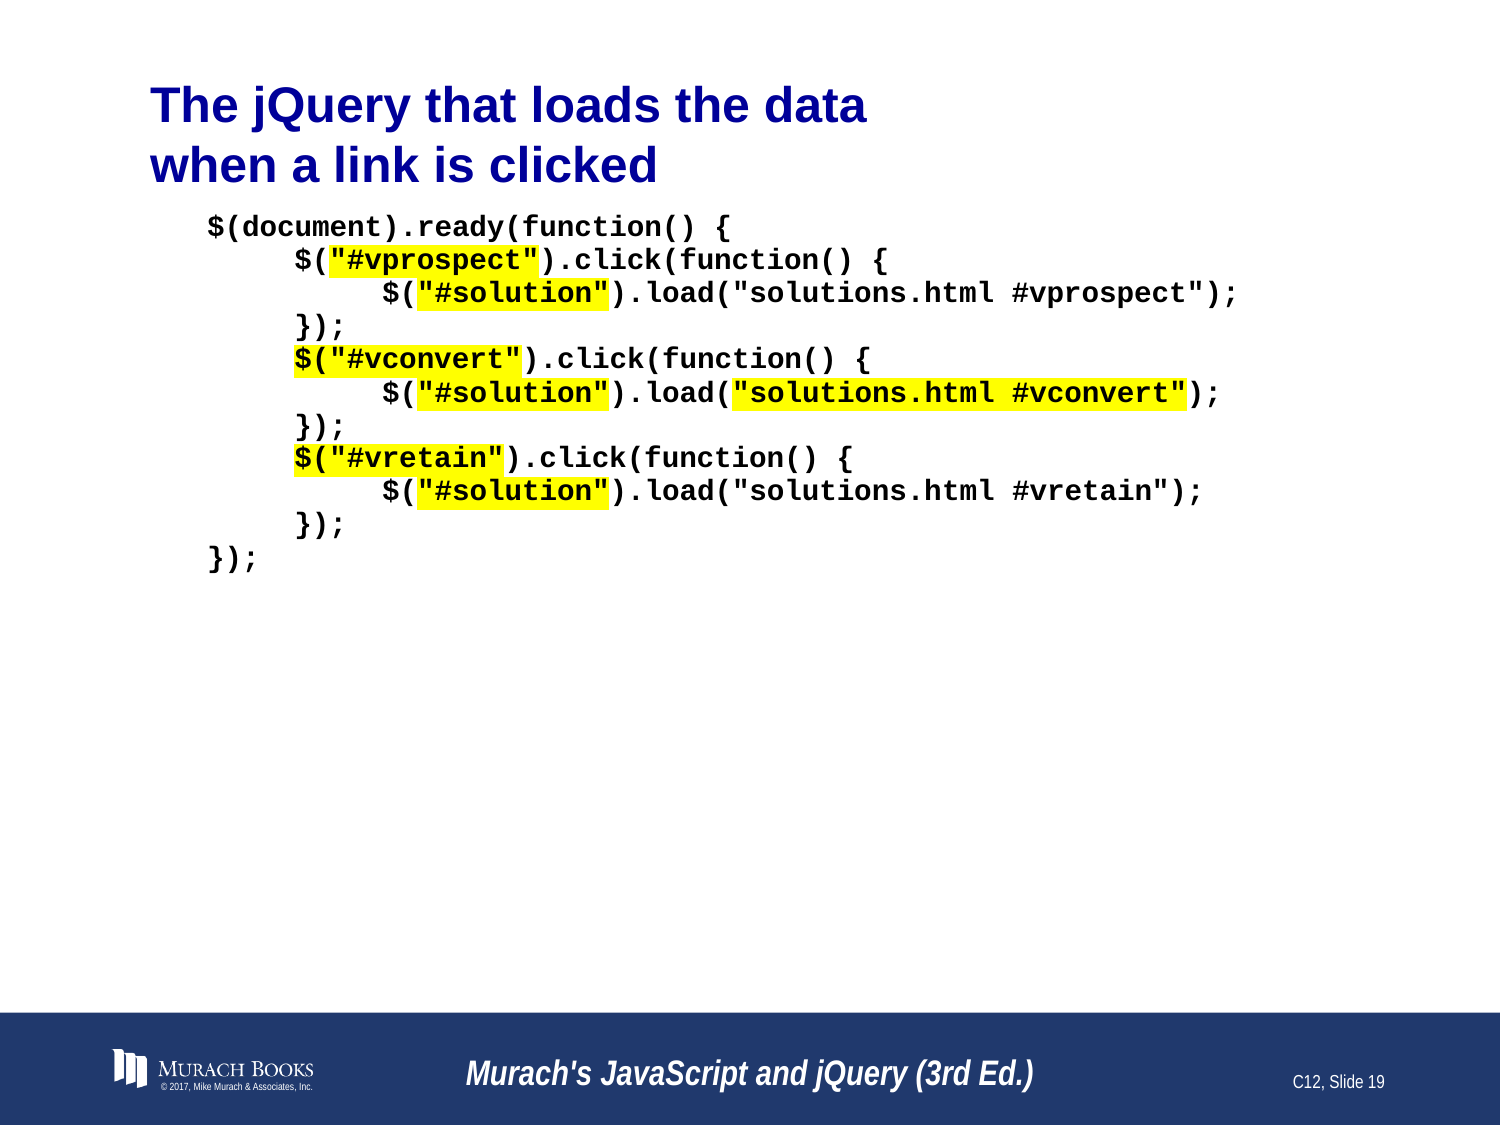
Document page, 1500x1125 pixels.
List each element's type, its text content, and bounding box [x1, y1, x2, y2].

title The jQuery that loads the data when a link is clicked [150, 72, 1350, 194]
slide_number C12, Slide 19 [1087, 1025, 1400, 1100]
footer © 2017, Mike Murach & Associates, Inc. [12, 1025, 463, 1100]
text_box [149, 212, 1350, 615]
slide_number Murach's JavaScript and jQuery (3rd Ed.) [463, 1025, 1050, 1100]
